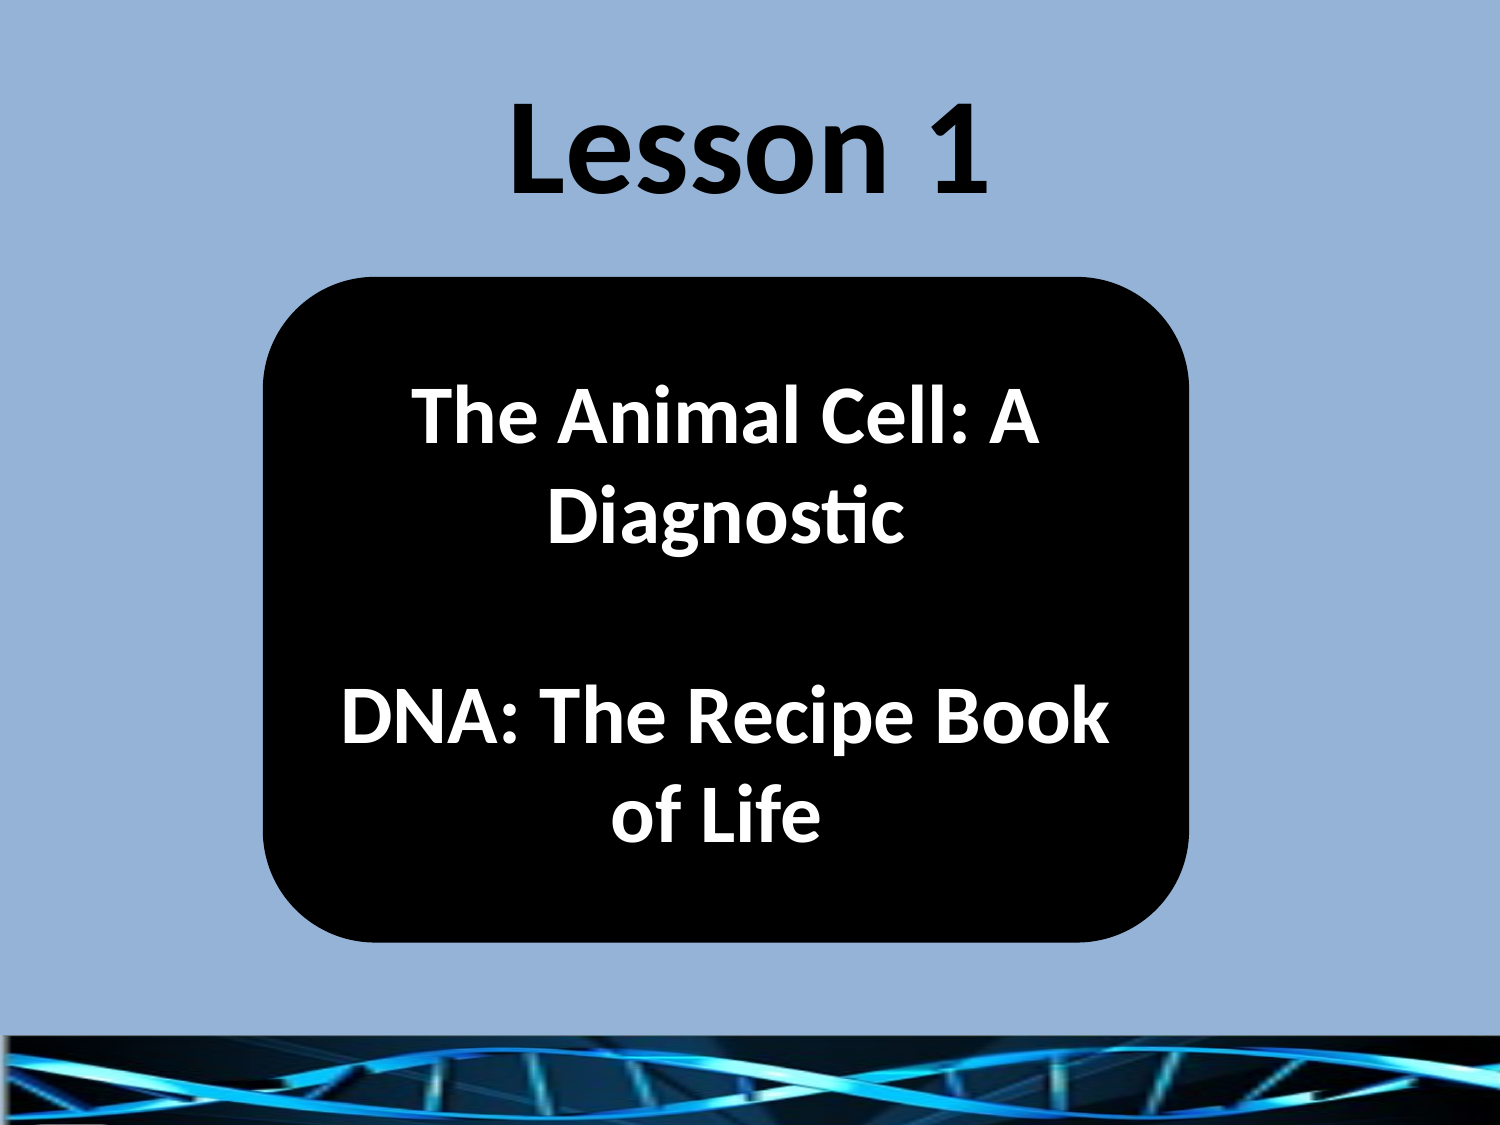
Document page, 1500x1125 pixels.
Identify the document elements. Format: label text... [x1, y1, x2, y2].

text_box The Animal Cell: A Diagnostic DNA: The Recipe Book of Life [262, 276, 1190, 943]
picture [4, 323, 1500, 1125]
title Lesson 1 [75, 45, 1425, 233]
